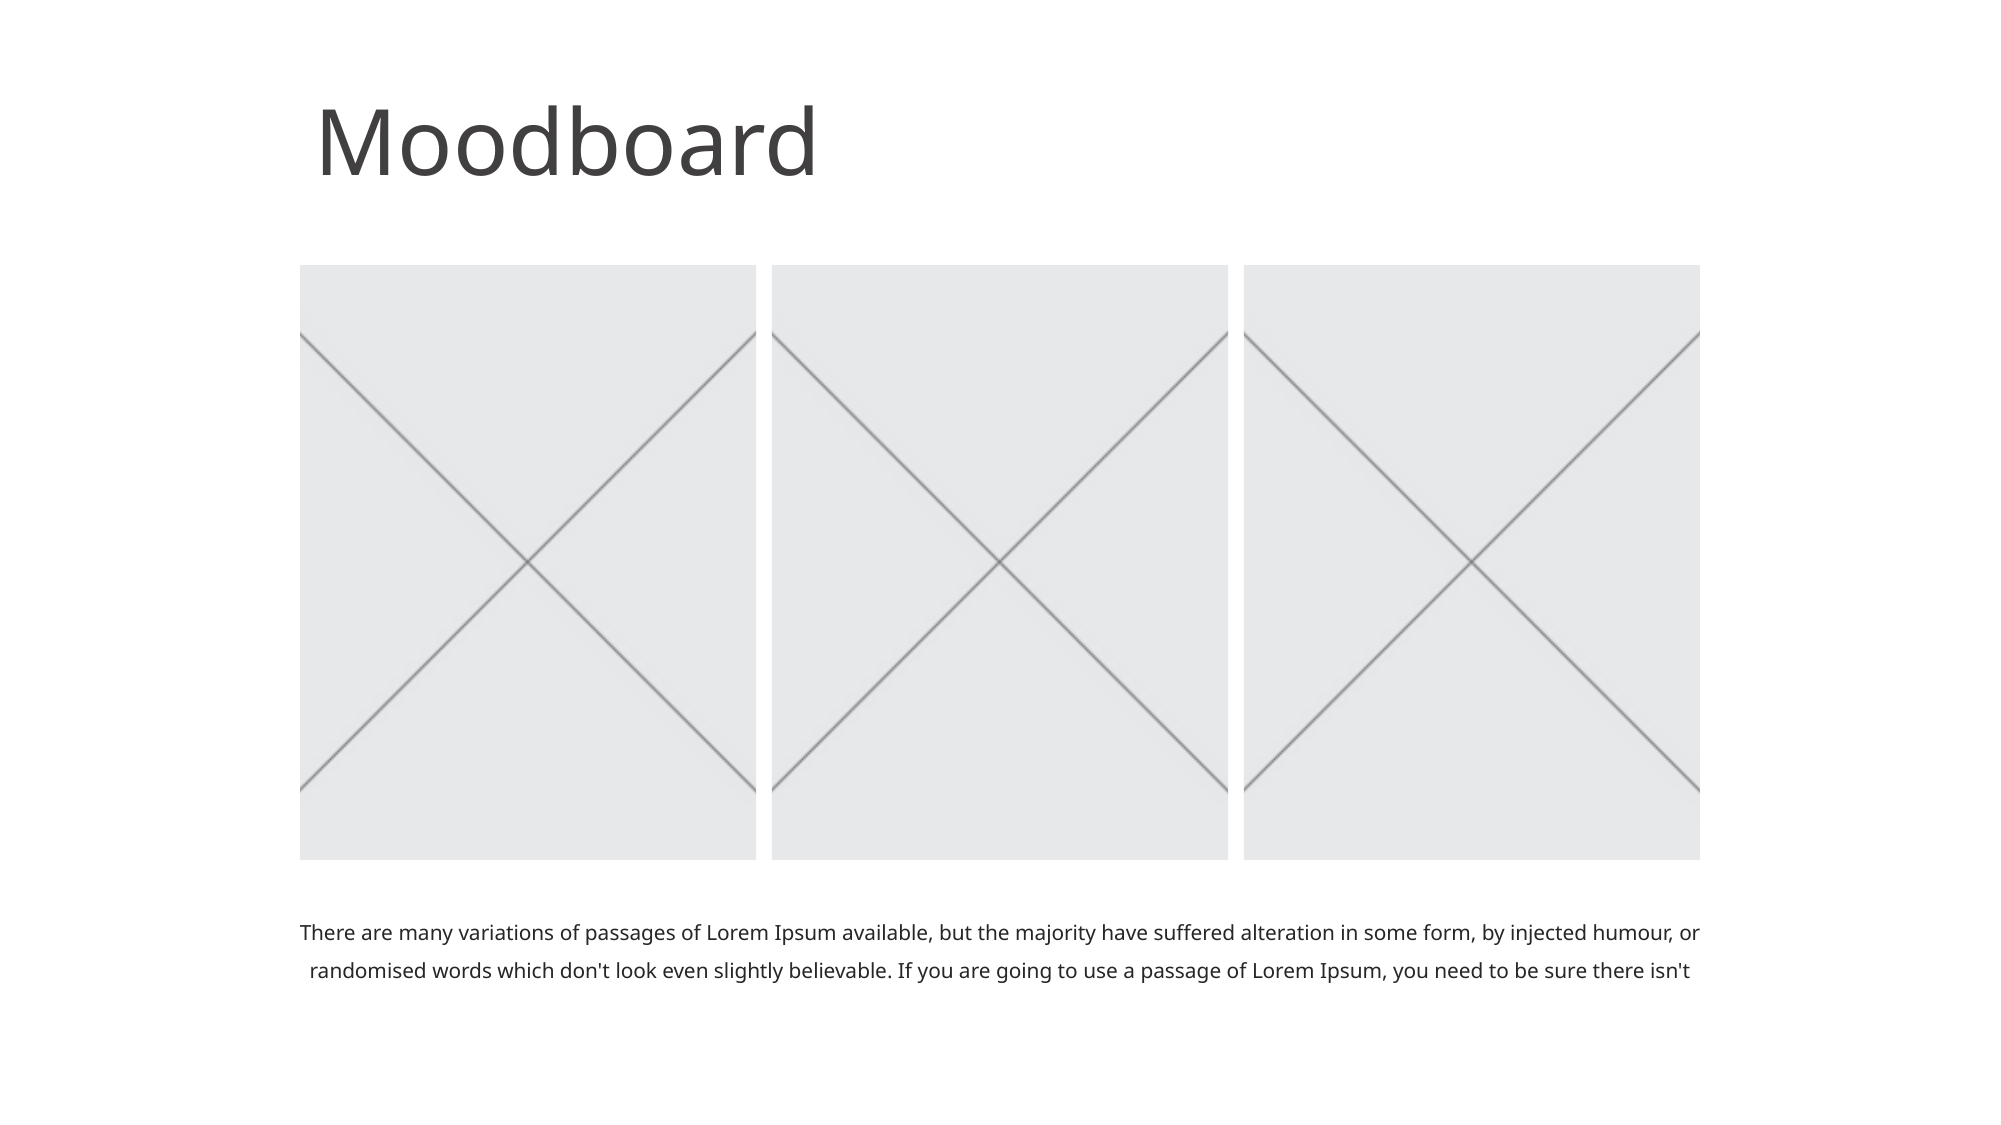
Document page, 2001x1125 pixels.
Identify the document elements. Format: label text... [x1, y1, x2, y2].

picture [299, 265, 757, 860]
picture [1243, 265, 1700, 860]
text_box There are many variations of passages of Lorem Ipsum available, but the majority have suffered alteration in some form, by injected humour, or randomised words which don't look even slightly believable. If you are going to use a passage of Lorem Ipsum, you need to be sure there isn't [280, 899, 1719, 990]
picture [771, 265, 1229, 860]
text_box Moodboard [299, 85, 947, 193]
